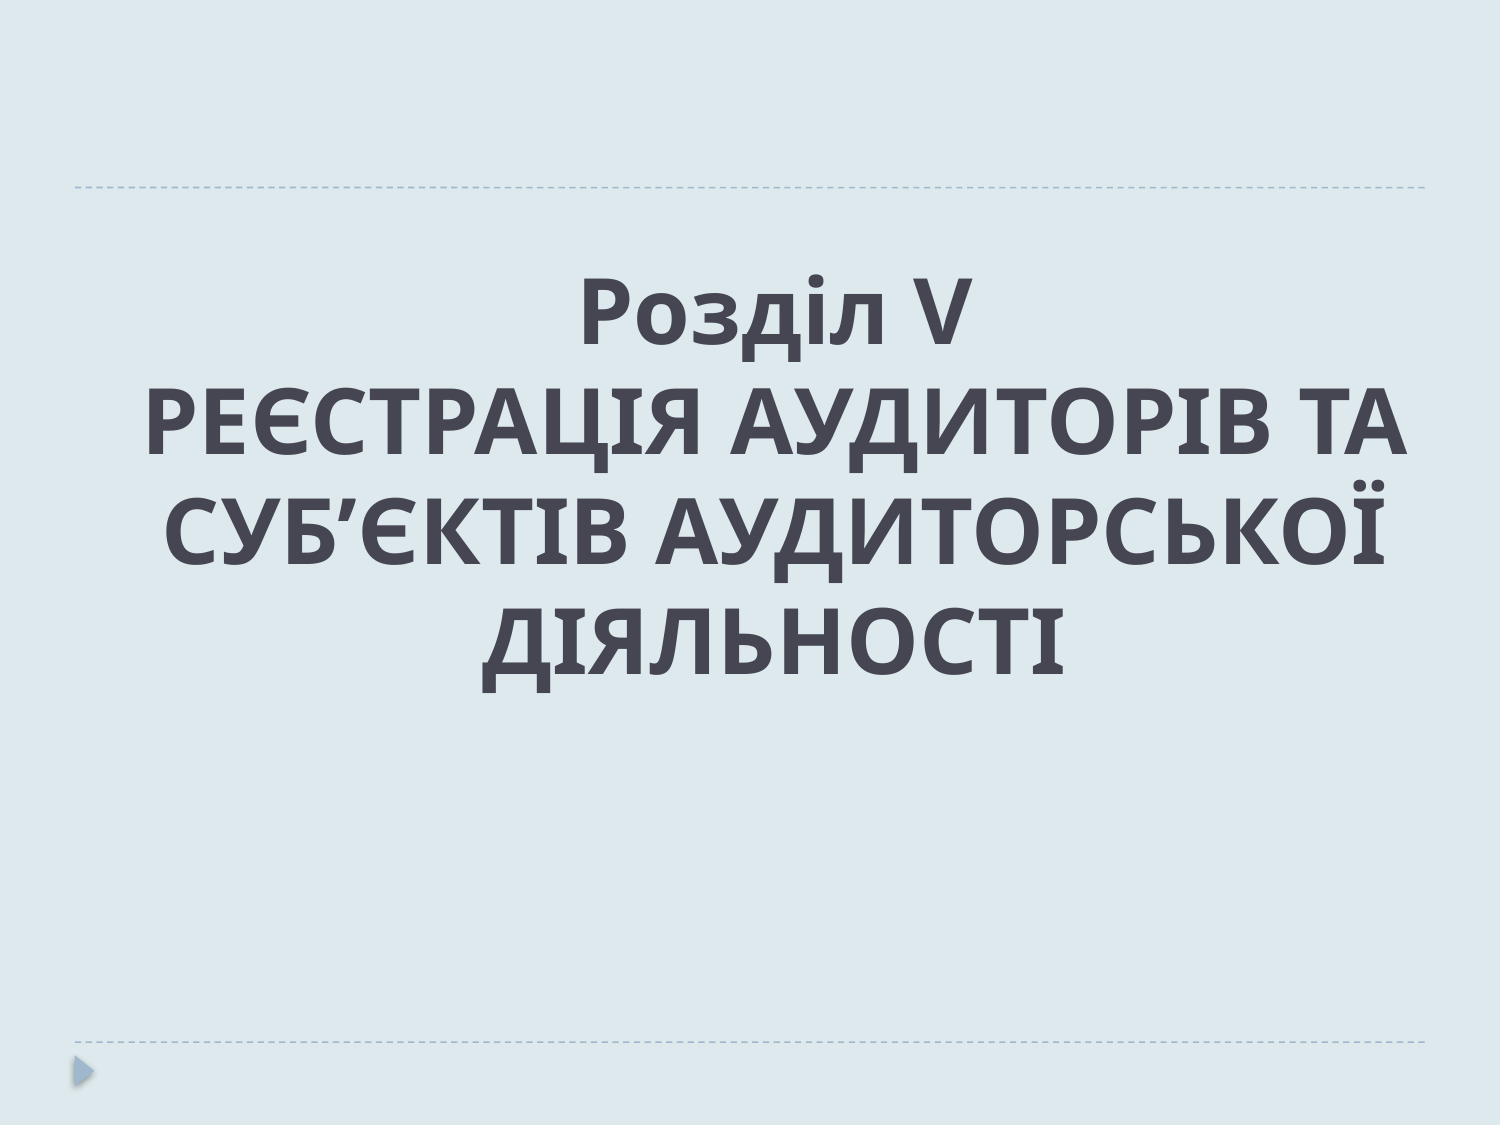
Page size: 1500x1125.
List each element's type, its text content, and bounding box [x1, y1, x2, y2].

title Розділ V РЕЄСТРАЦІЯ АУДИТОРІВ ТА СУБ’ЄКТІВ АУДИТОРСЬКОЇ ДІЯЛЬНОСТІ [75, 249, 1475, 700]
